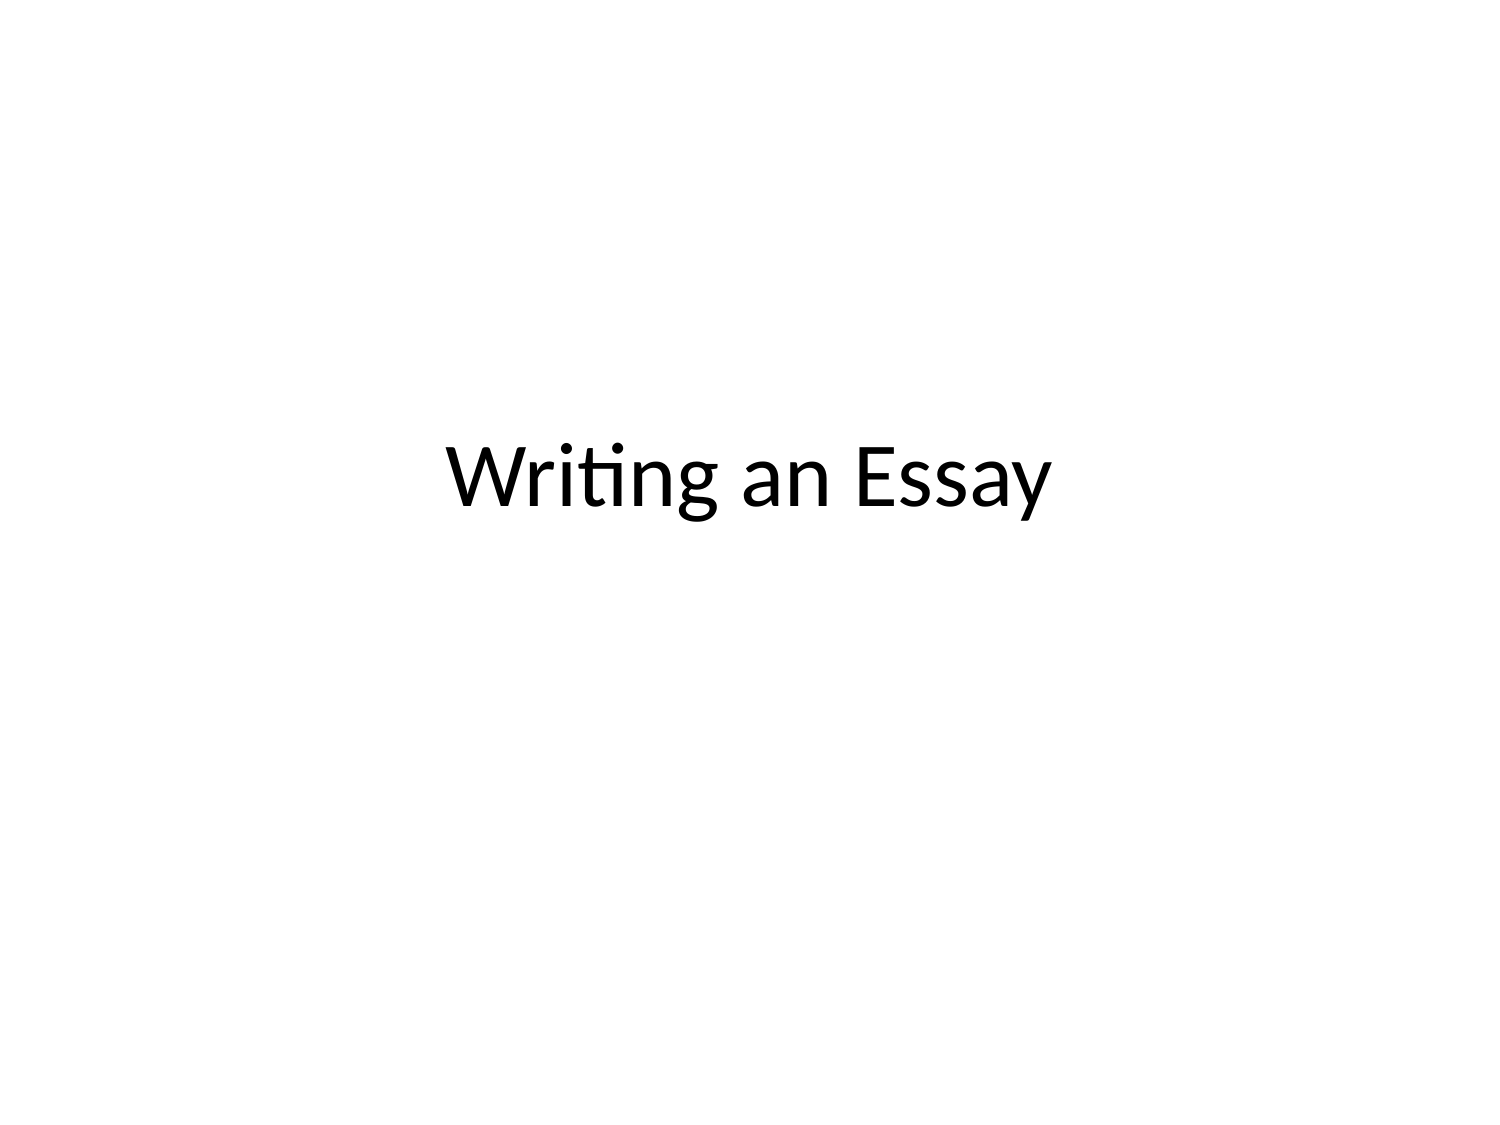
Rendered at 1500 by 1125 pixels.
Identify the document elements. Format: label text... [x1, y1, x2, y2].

title Writing an Essay [112, 349, 1388, 591]
